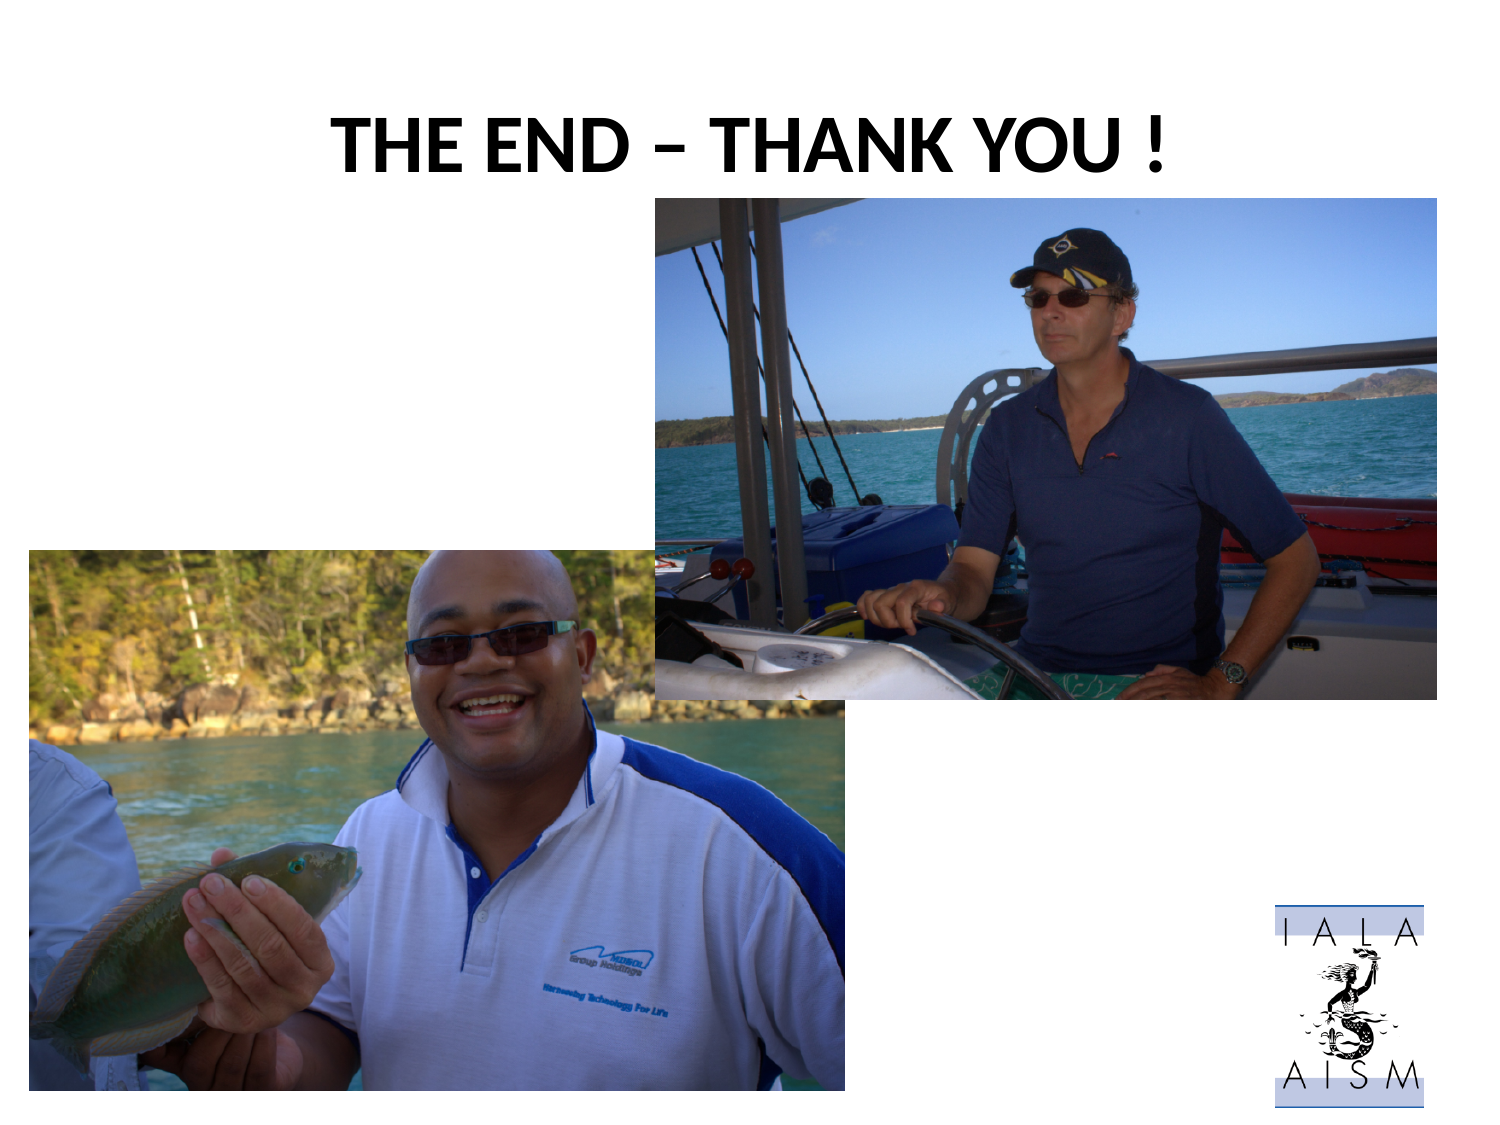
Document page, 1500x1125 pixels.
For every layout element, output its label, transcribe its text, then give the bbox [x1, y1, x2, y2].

picture [1275, 905, 1424, 1108]
picture [29, 198, 1437, 1092]
title THE END – THANK YOU ! [75, 45, 1425, 233]
